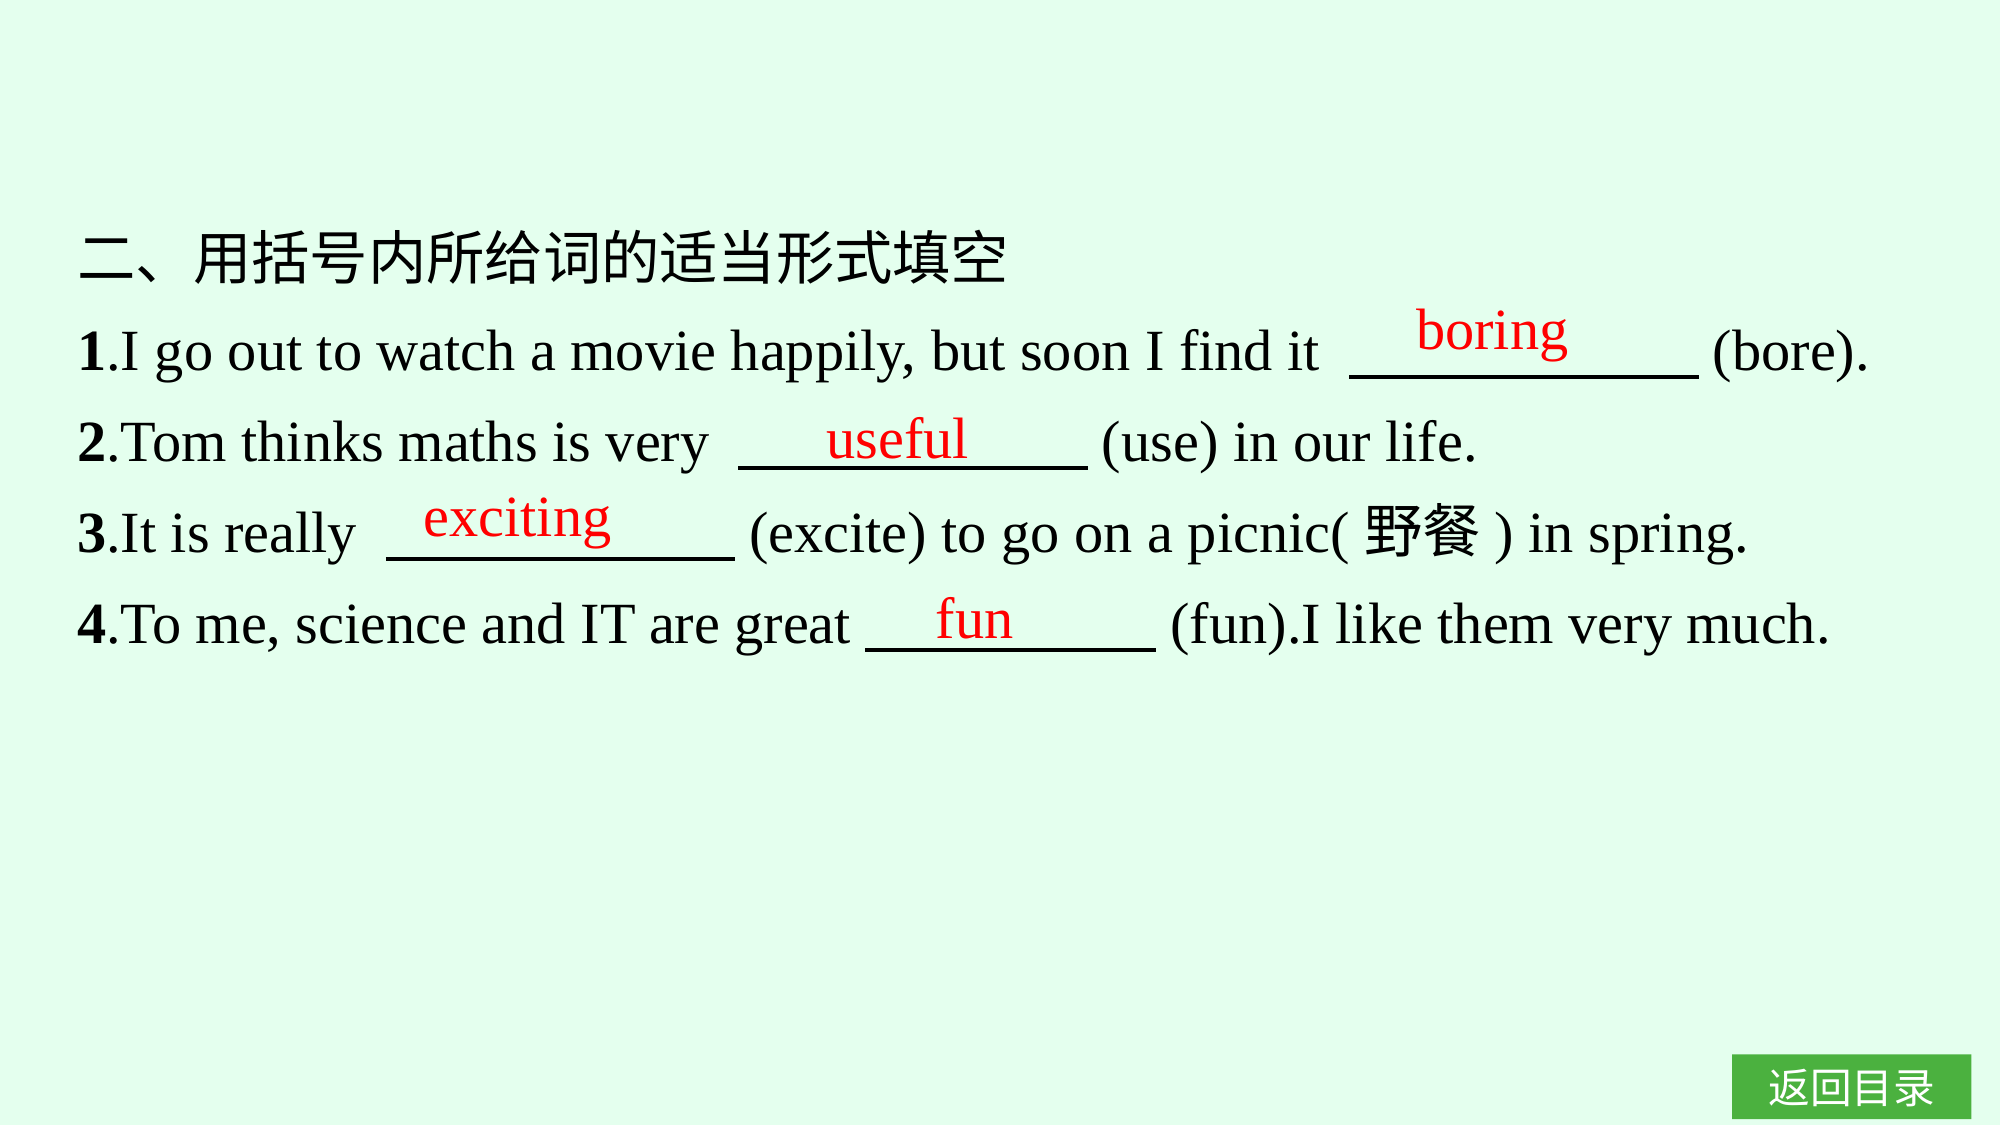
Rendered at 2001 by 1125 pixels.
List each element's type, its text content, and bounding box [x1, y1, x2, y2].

text_box useful [811, 378, 1057, 478]
text_box fun [921, 558, 1029, 658]
text_box 二、用括号内所给词的适当形式填空 1.I go out to watch a movie happily, but soon I find it (bore). 2.Tom thinks maths is very (use) in our life. 3.It is really (excite) to go on a picnic(野餐) in spring. 4.To me, science and IT are great (fun).I like them very much. [62, 192, 1938, 663]
text_box boring [1401, 270, 1584, 369]
text_box exciting [408, 456, 627, 556]
